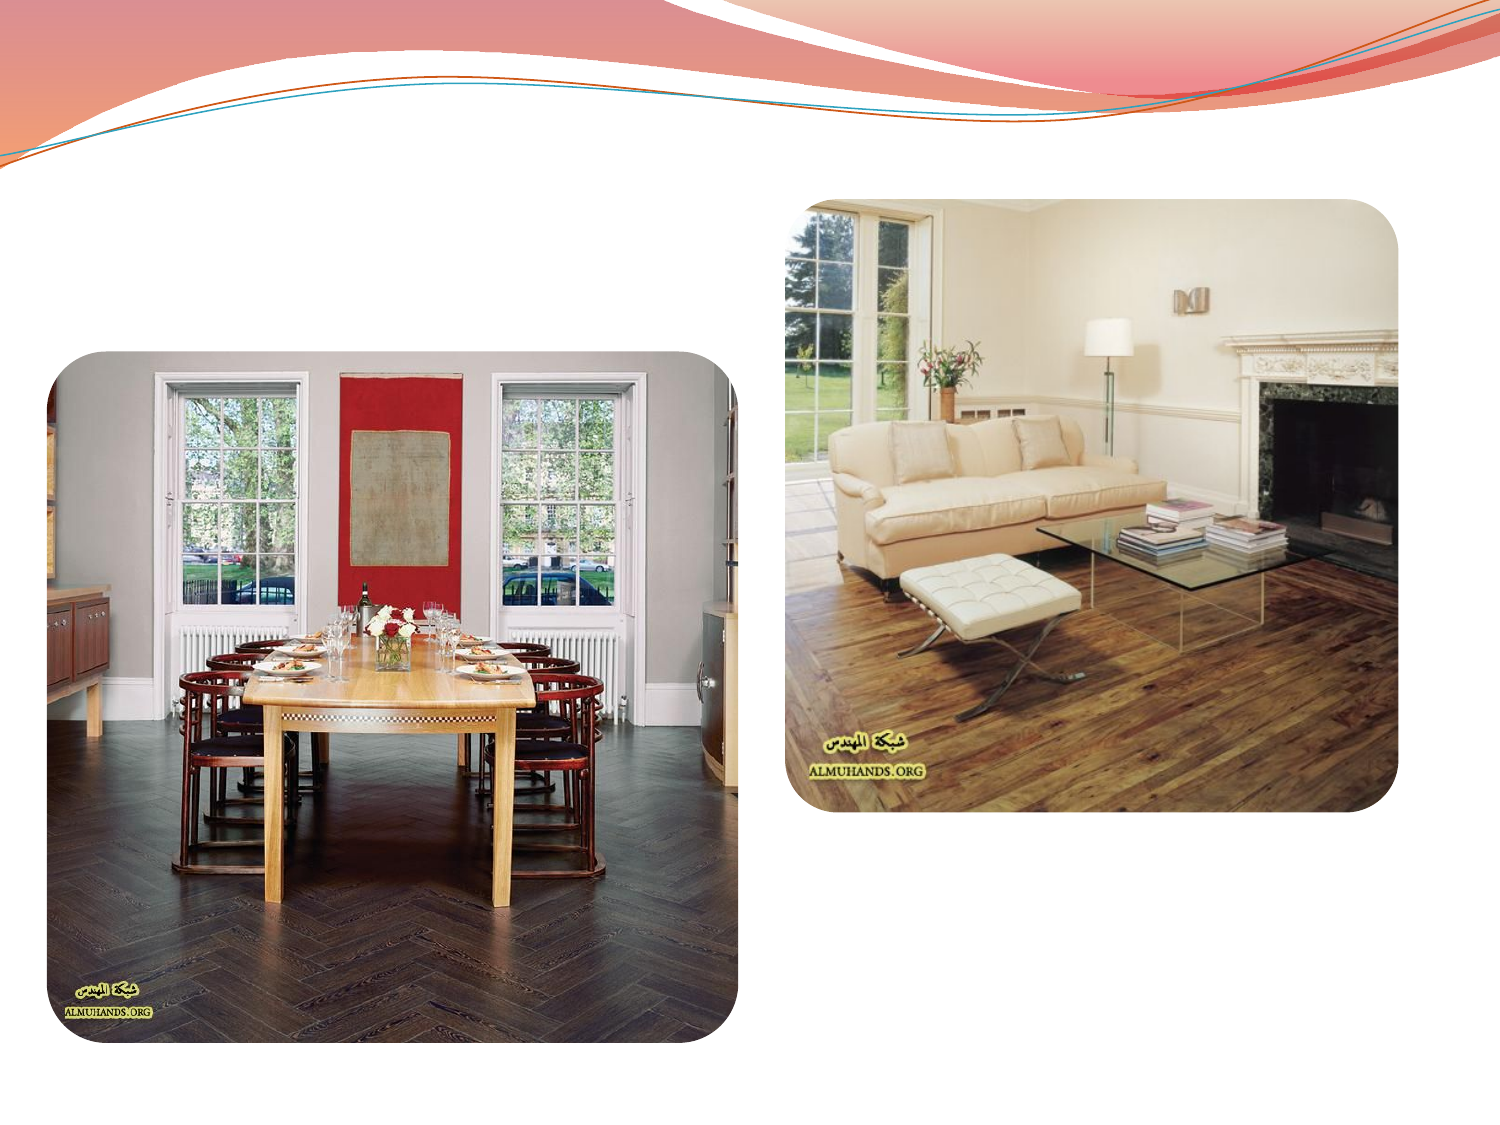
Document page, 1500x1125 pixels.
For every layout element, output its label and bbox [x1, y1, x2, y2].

picture [784, 198, 1399, 813]
picture [46, 351, 739, 1044]
